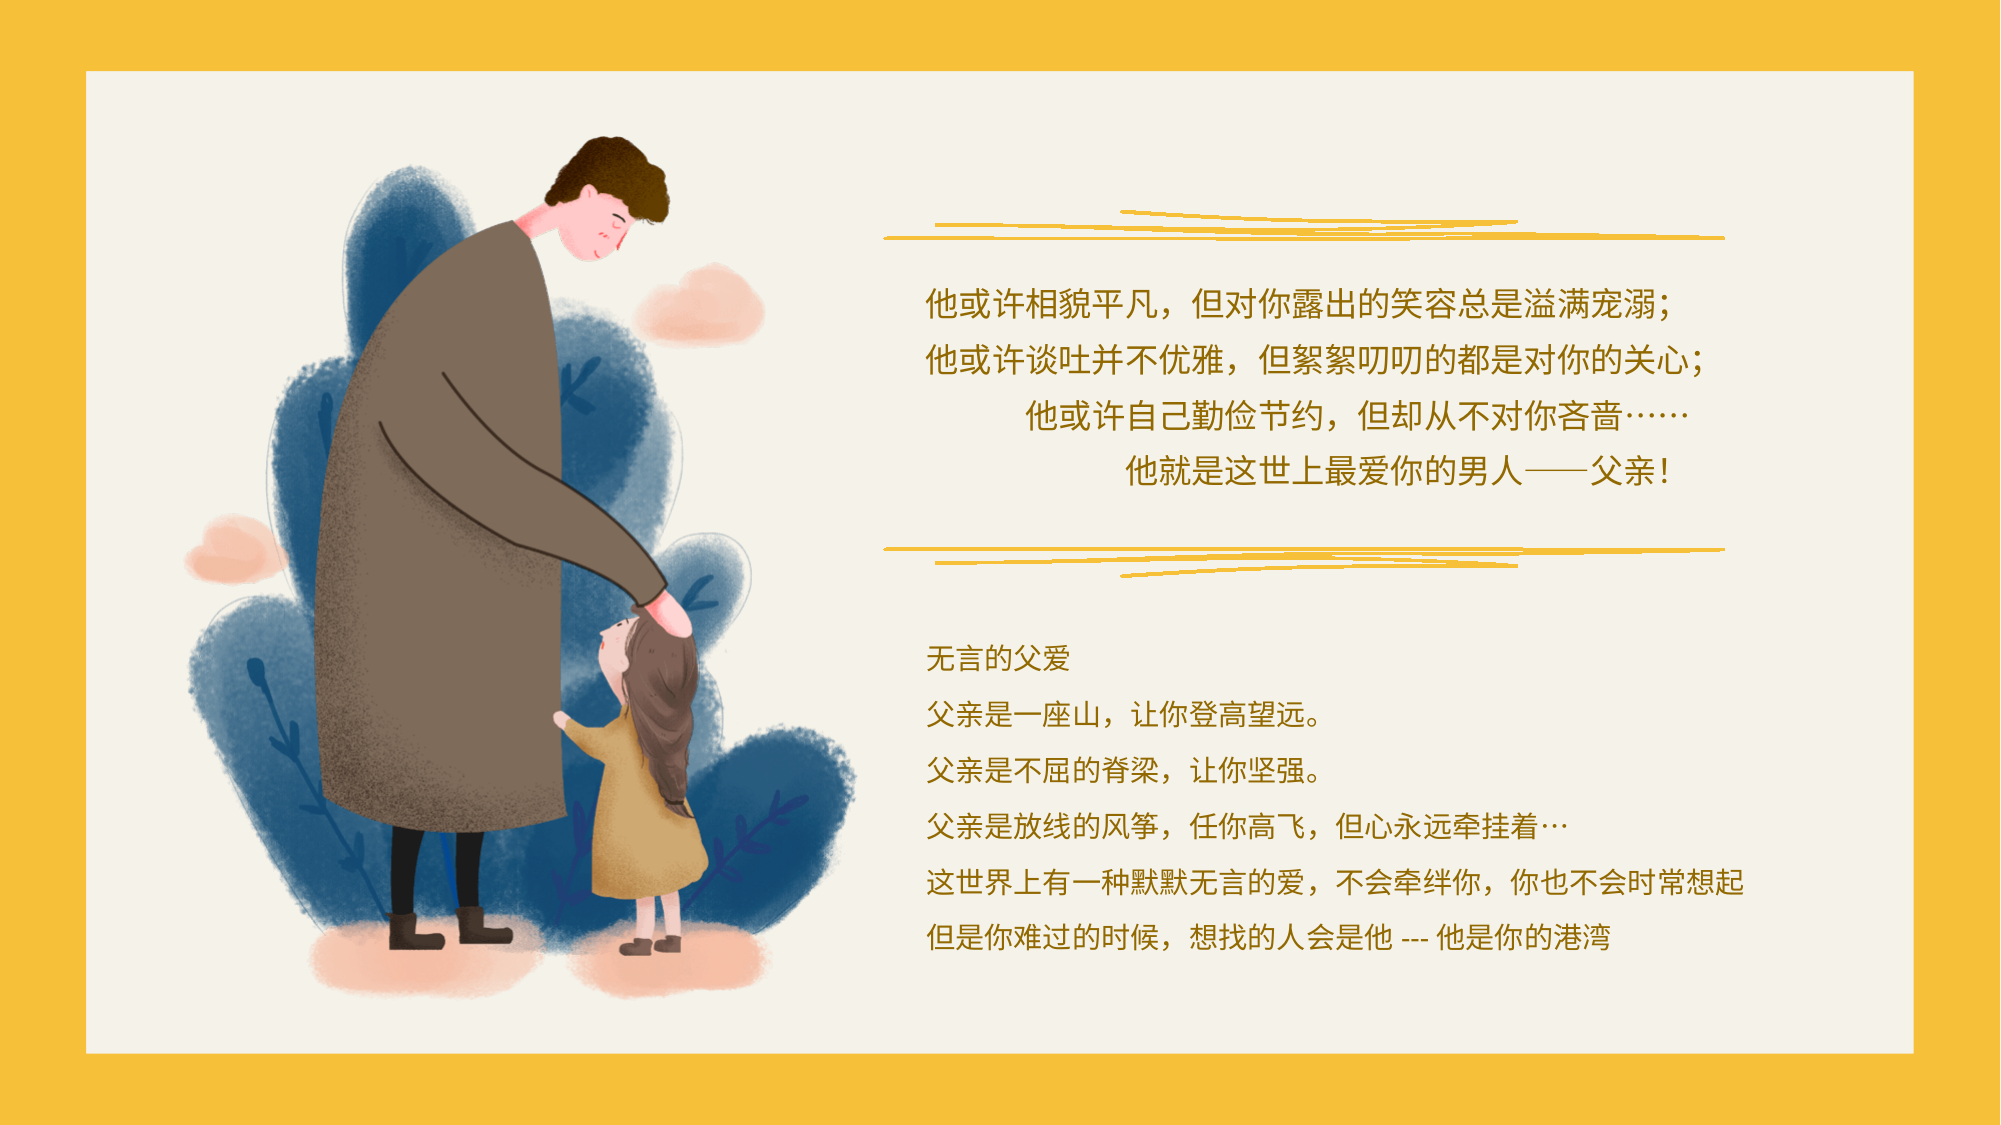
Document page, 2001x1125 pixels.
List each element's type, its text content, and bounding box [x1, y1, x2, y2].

text_box 无言的父爱 父亲是一座山，让你登高望远。 父亲是不屈的脊梁，让你坚强。 父亲是放线的风筝，任你高飞，但心永远牵挂着… 这世界上有一种默默无言的爱，不会牵绊你，你也不会时常想起 但是你难过的时候，想找的人会是他---他是你的港湾 [919, 612, 1808, 961]
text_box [883, 210, 1726, 578]
picture [147, 26, 884, 1069]
